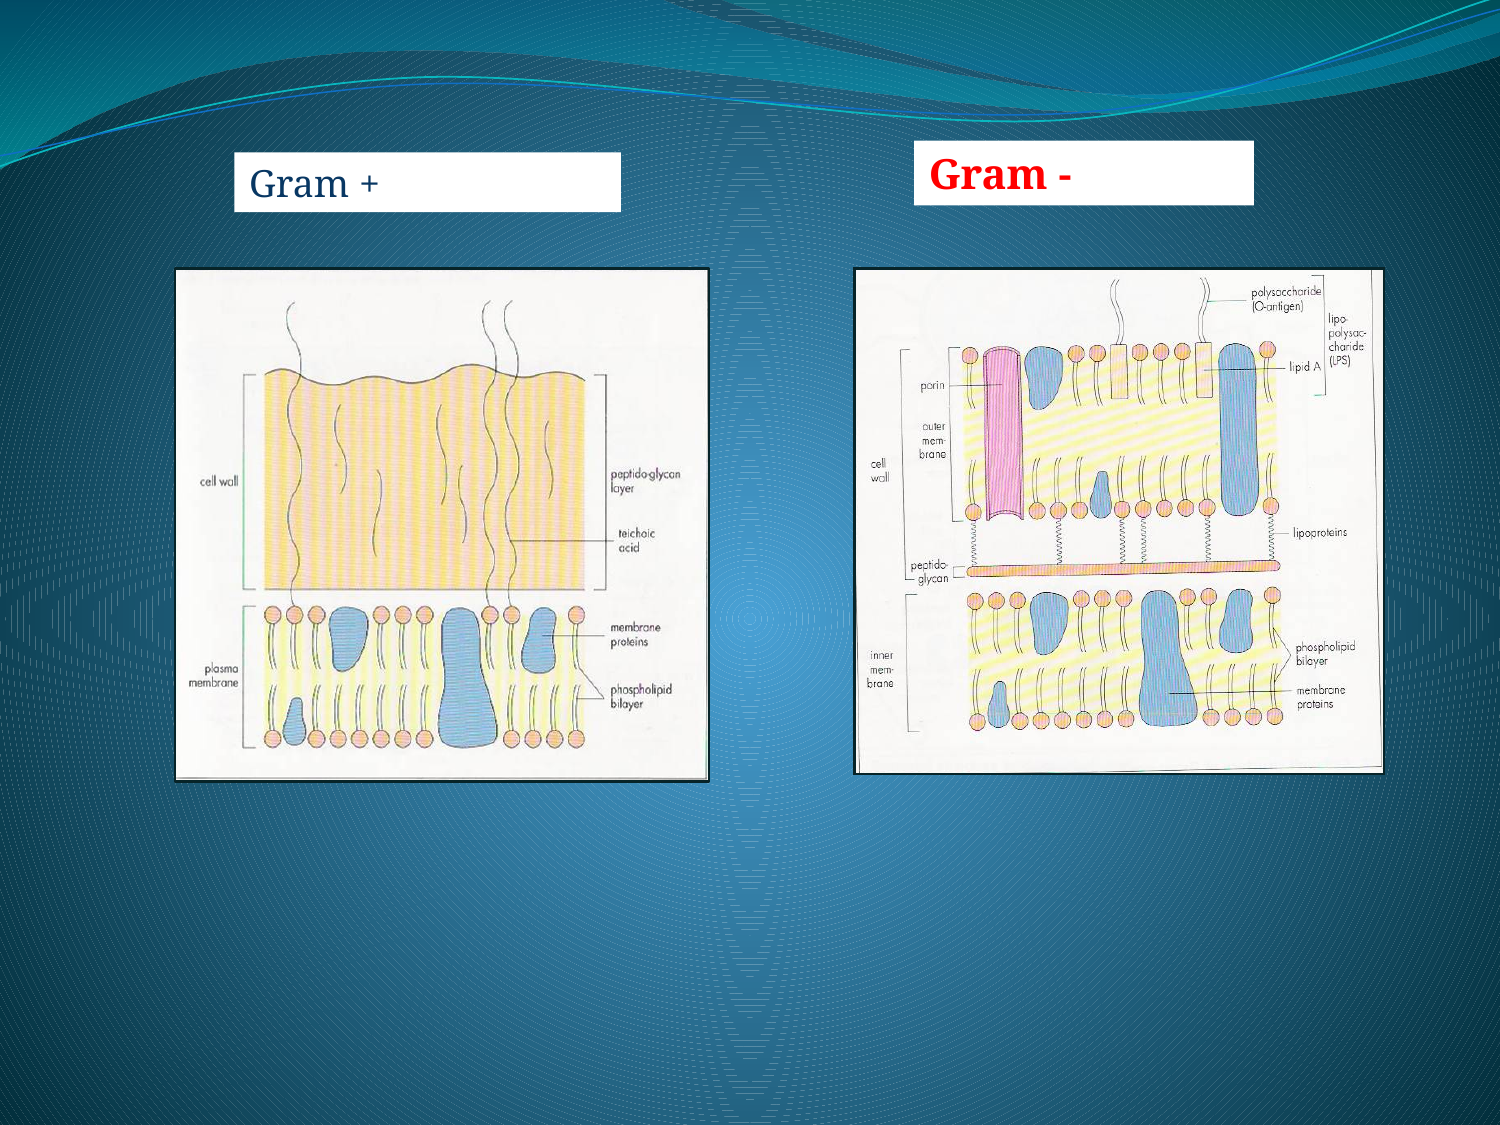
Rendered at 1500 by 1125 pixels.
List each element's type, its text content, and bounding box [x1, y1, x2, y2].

picture [855, 269, 1383, 774]
text_box Gram + [234, 152, 621, 213]
text_box Gram - [914, 140, 1254, 206]
picture [175, 269, 709, 781]
